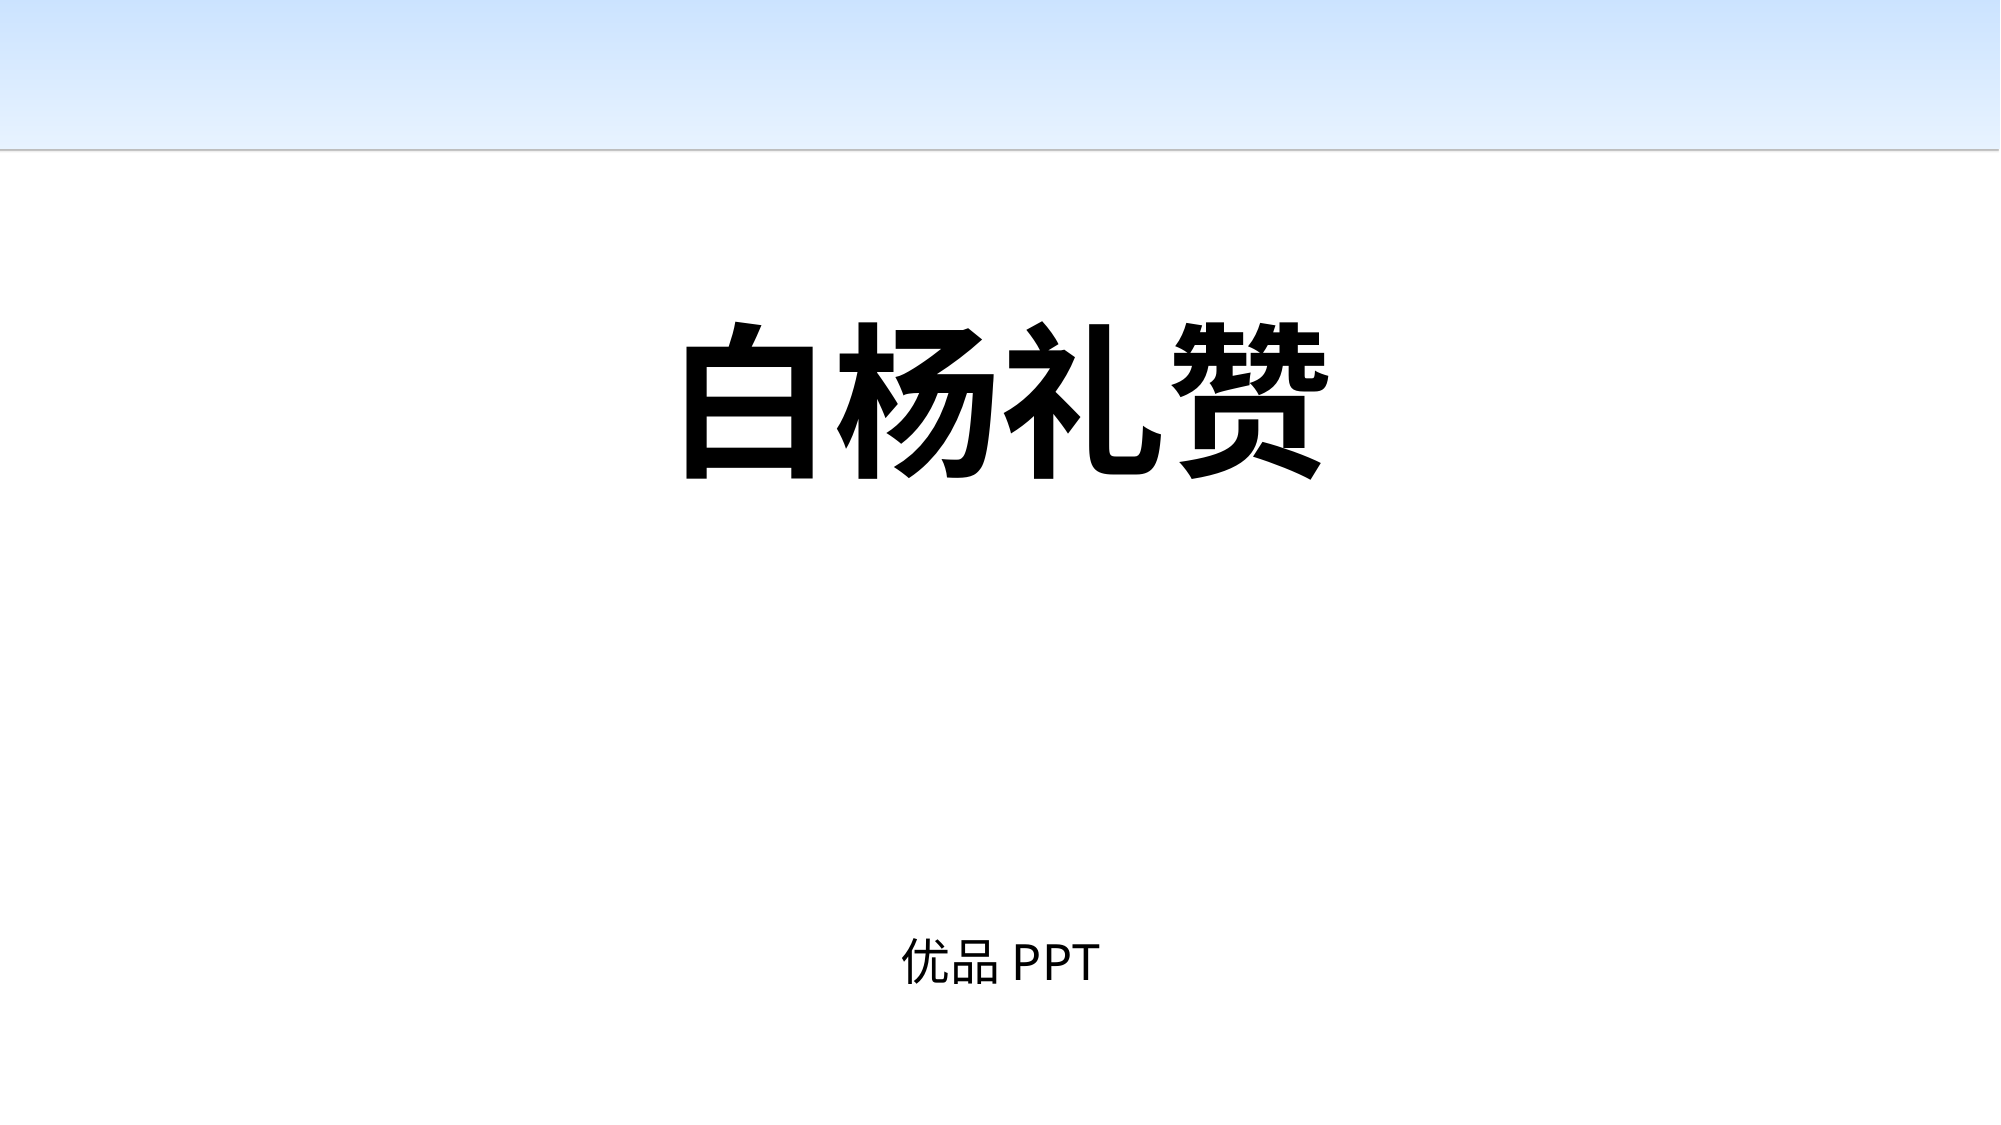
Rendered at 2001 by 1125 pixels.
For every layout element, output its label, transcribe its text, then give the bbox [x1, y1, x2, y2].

text_box 优品PPT [250, 916, 1750, 998]
text_box 白杨礼赞 [249, 290, 1750, 506]
